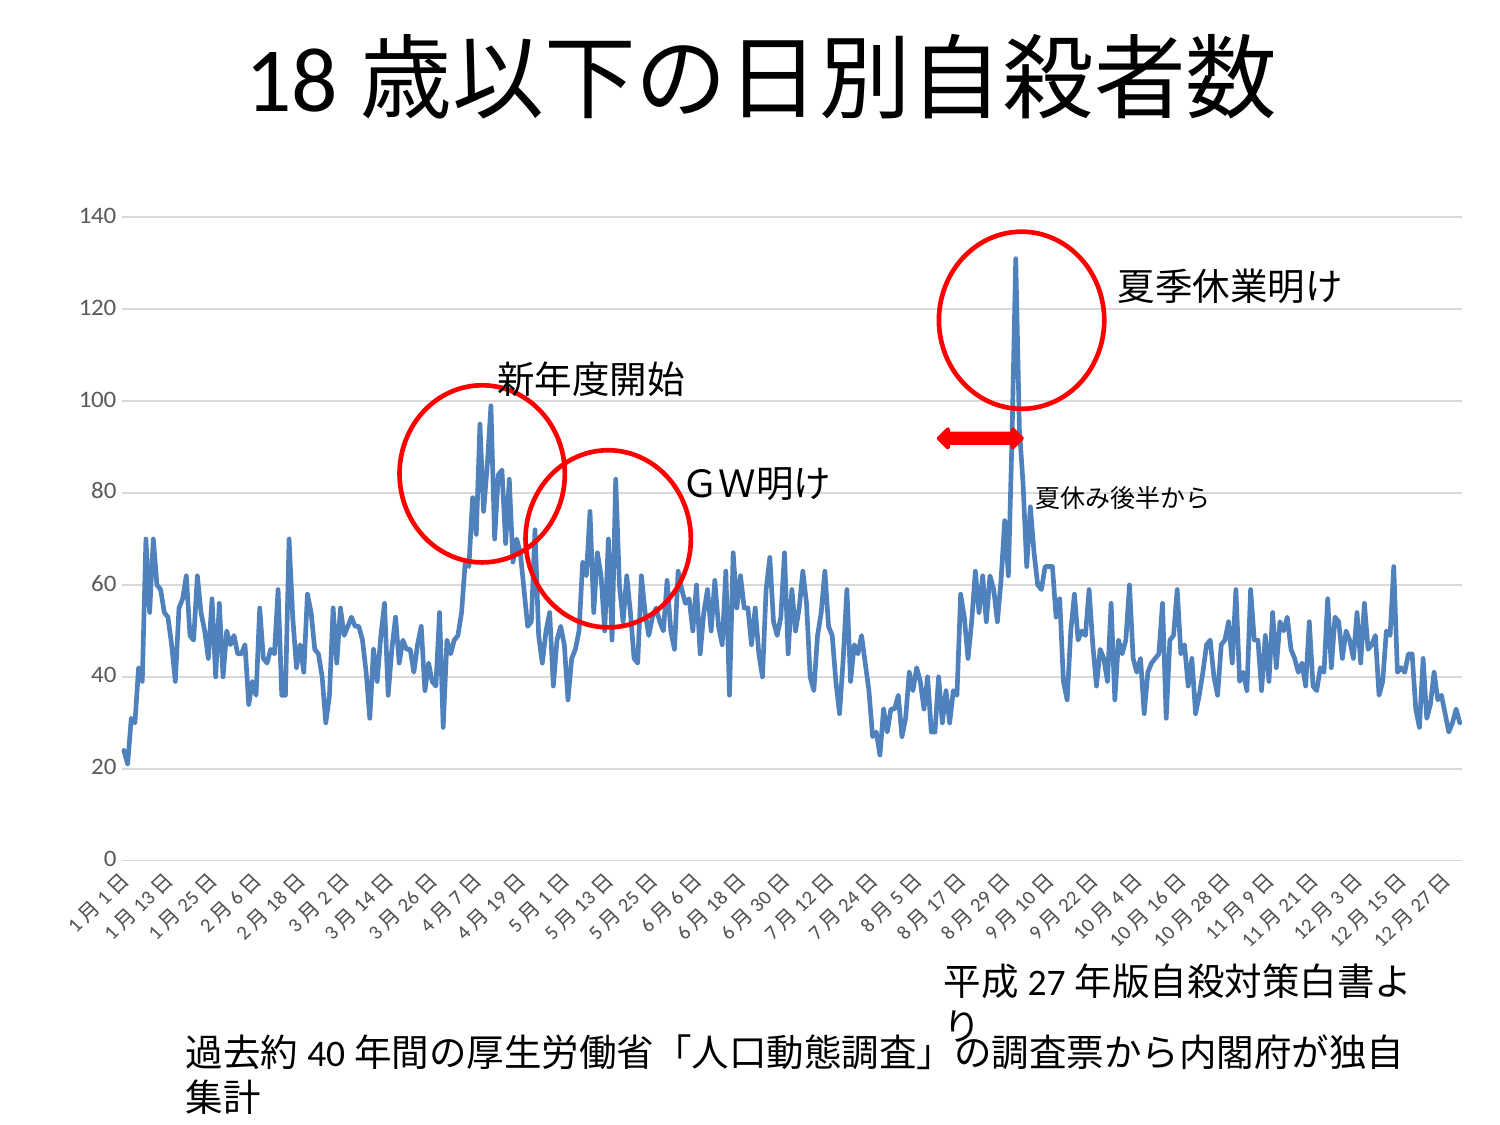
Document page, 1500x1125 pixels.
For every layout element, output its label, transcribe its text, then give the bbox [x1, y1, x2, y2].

text_box 過去約40年間の厚生労働省「人口動態調査」の調査票から内閣府が独自集計 [171, 1021, 1435, 1125]
chart [40, 125, 1479, 953]
title 18歳以下の日別自殺者数 [86, 0, 1437, 123]
text_box 平成27年版自殺対策白書より [928, 960, 1437, 1055]
